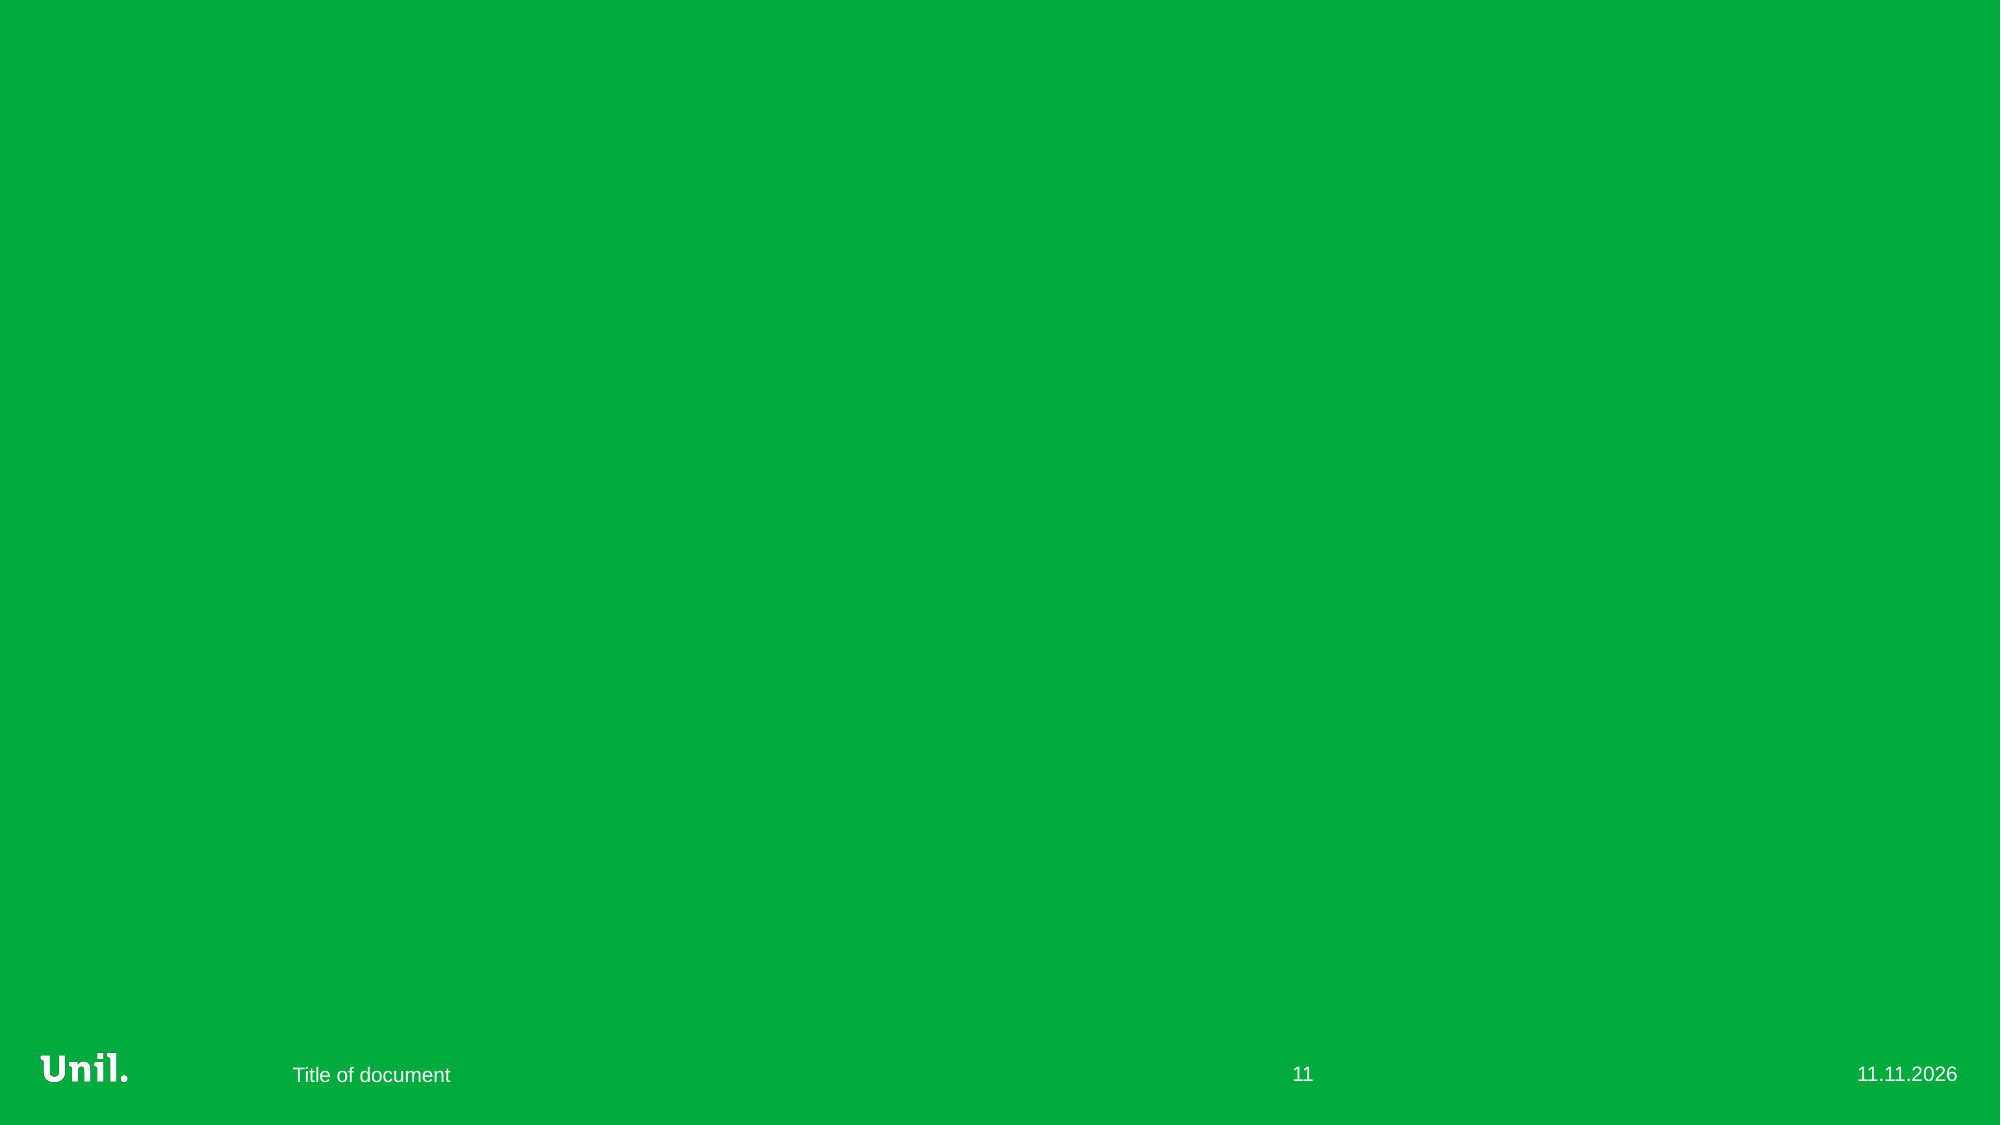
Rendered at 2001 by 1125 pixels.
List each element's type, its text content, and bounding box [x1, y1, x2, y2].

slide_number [1789, 1026, 1958, 1086]
picture [27, 1042, 141, 1095]
slide_number 11 [1250, 1037, 1355, 1086]
footer Title of document [292, 1011, 1048, 1087]
